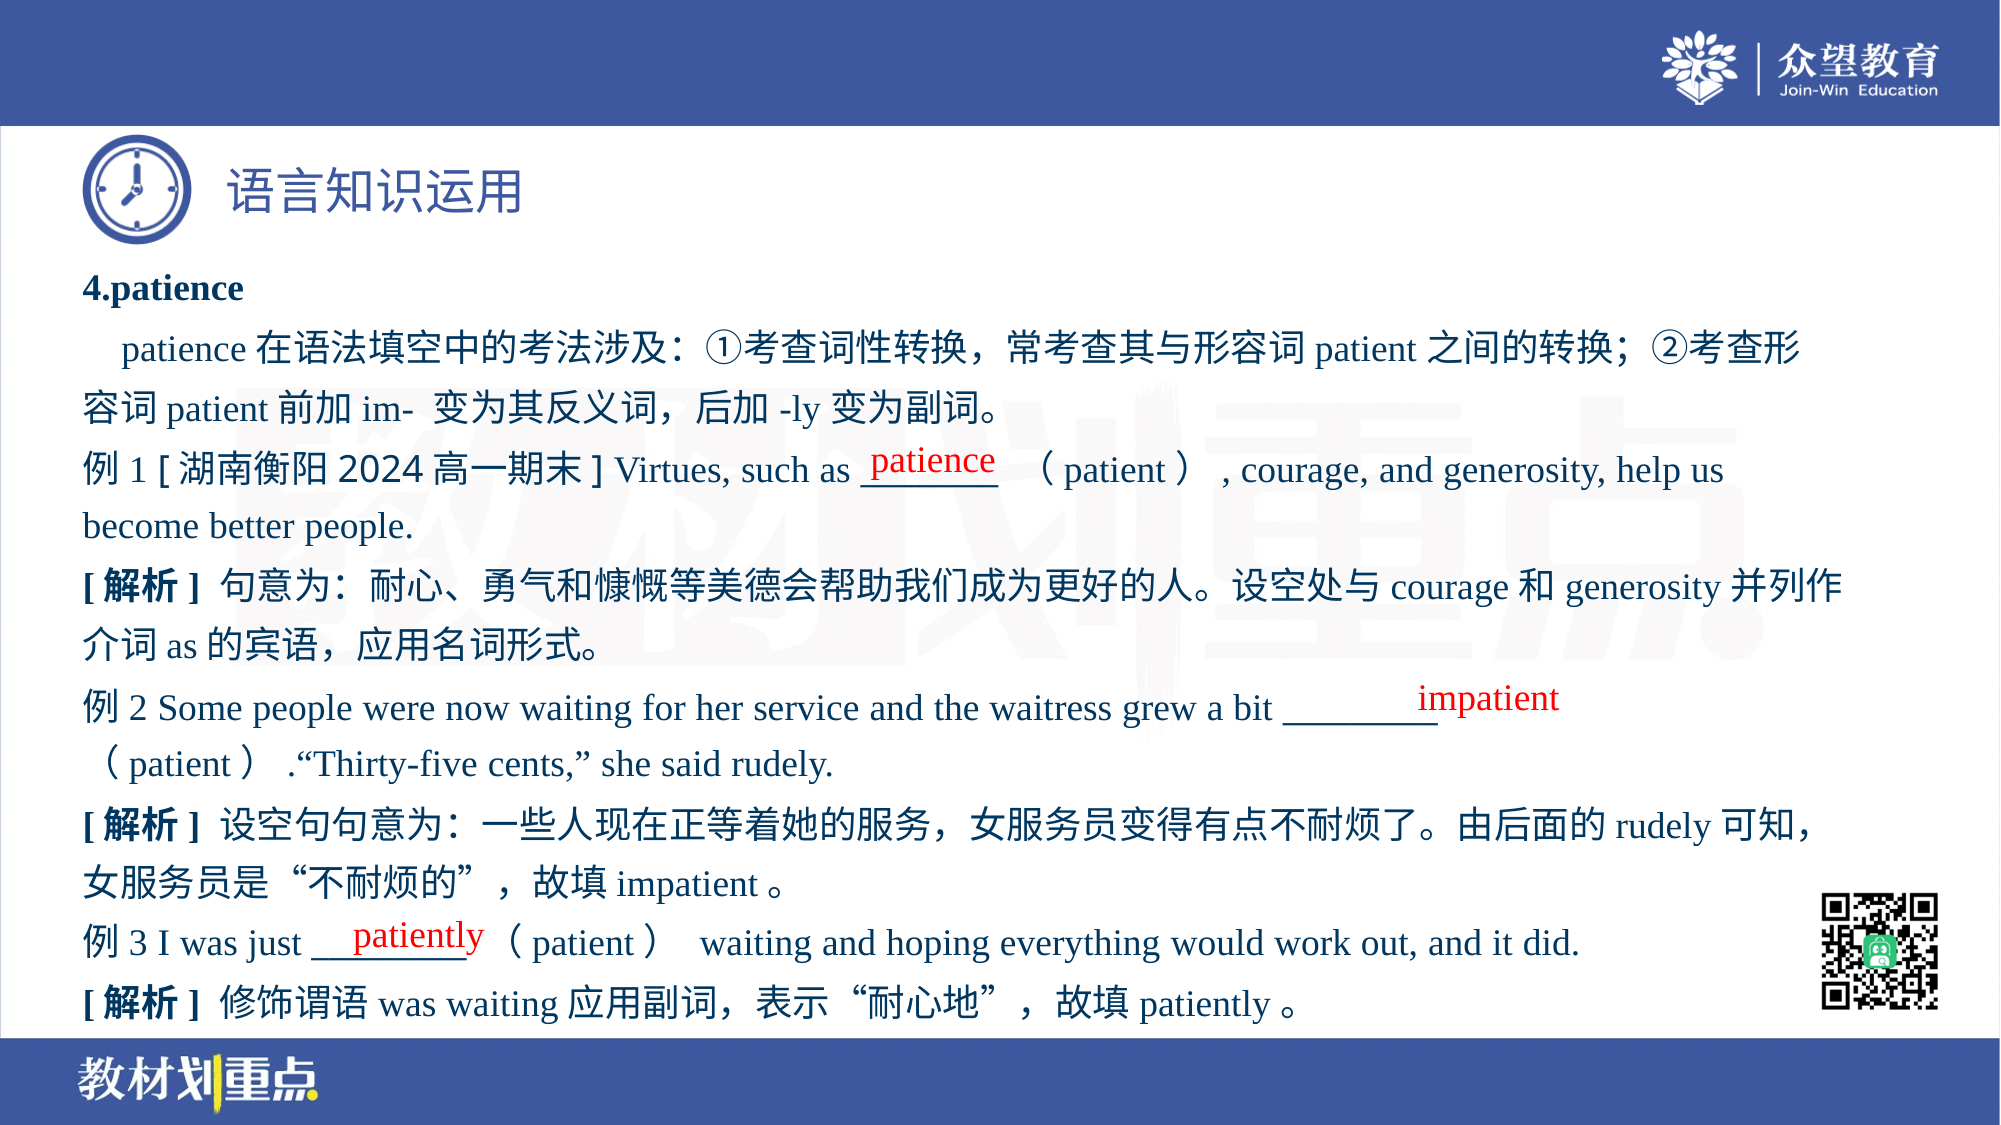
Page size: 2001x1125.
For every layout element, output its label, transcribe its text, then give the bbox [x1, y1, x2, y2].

text_box impatient [1404, 659, 1574, 714]
picture [0, 0, 2000, 1125]
text_box 例3 I was just _________ （patient） waiting and hoping everything would work out, and it did. [82, 907, 1817, 959]
text_box patiently [339, 896, 499, 950]
text_box 例2 Some people were now waiting for her service and the waitress grew a bit _________ （patient）.“Thirty-five cents,” she said rudely. [82, 667, 1817, 779]
text_box patience [857, 421, 1010, 476]
text_box [解析] 修饰谓语was waiting应用副词，表示“耐心地”，故填patiently。 [82, 967, 1817, 1019]
text_box 4.patience patience在语法填空中的考法涉及：①考查词性转换，常考查其与形容词patient之间的转换；②考查形 容词patient前加im- 变为其反义词，后加-ly变为副词。 例1 [湖南衡阳2024高一期末] Virtues, such as ________ （patient）, courage, and generosity, help us become better people. [82, 247, 1817, 541]
text_box [解析] 设空句句意为：一些人现在正等着她的服务，女服务员变得有点不耐烦了。由后面的rudely可知， 女服务员是“不耐烦的”，故填impatient。 [82, 785, 1817, 899]
text_box [解析] 句意为：耐心、勇气和慷慨等美德会帮助我们成为更好的人。设空处与courage和generosity并列作 介词as的宾语，应用名词形式。 [82, 546, 1817, 661]
